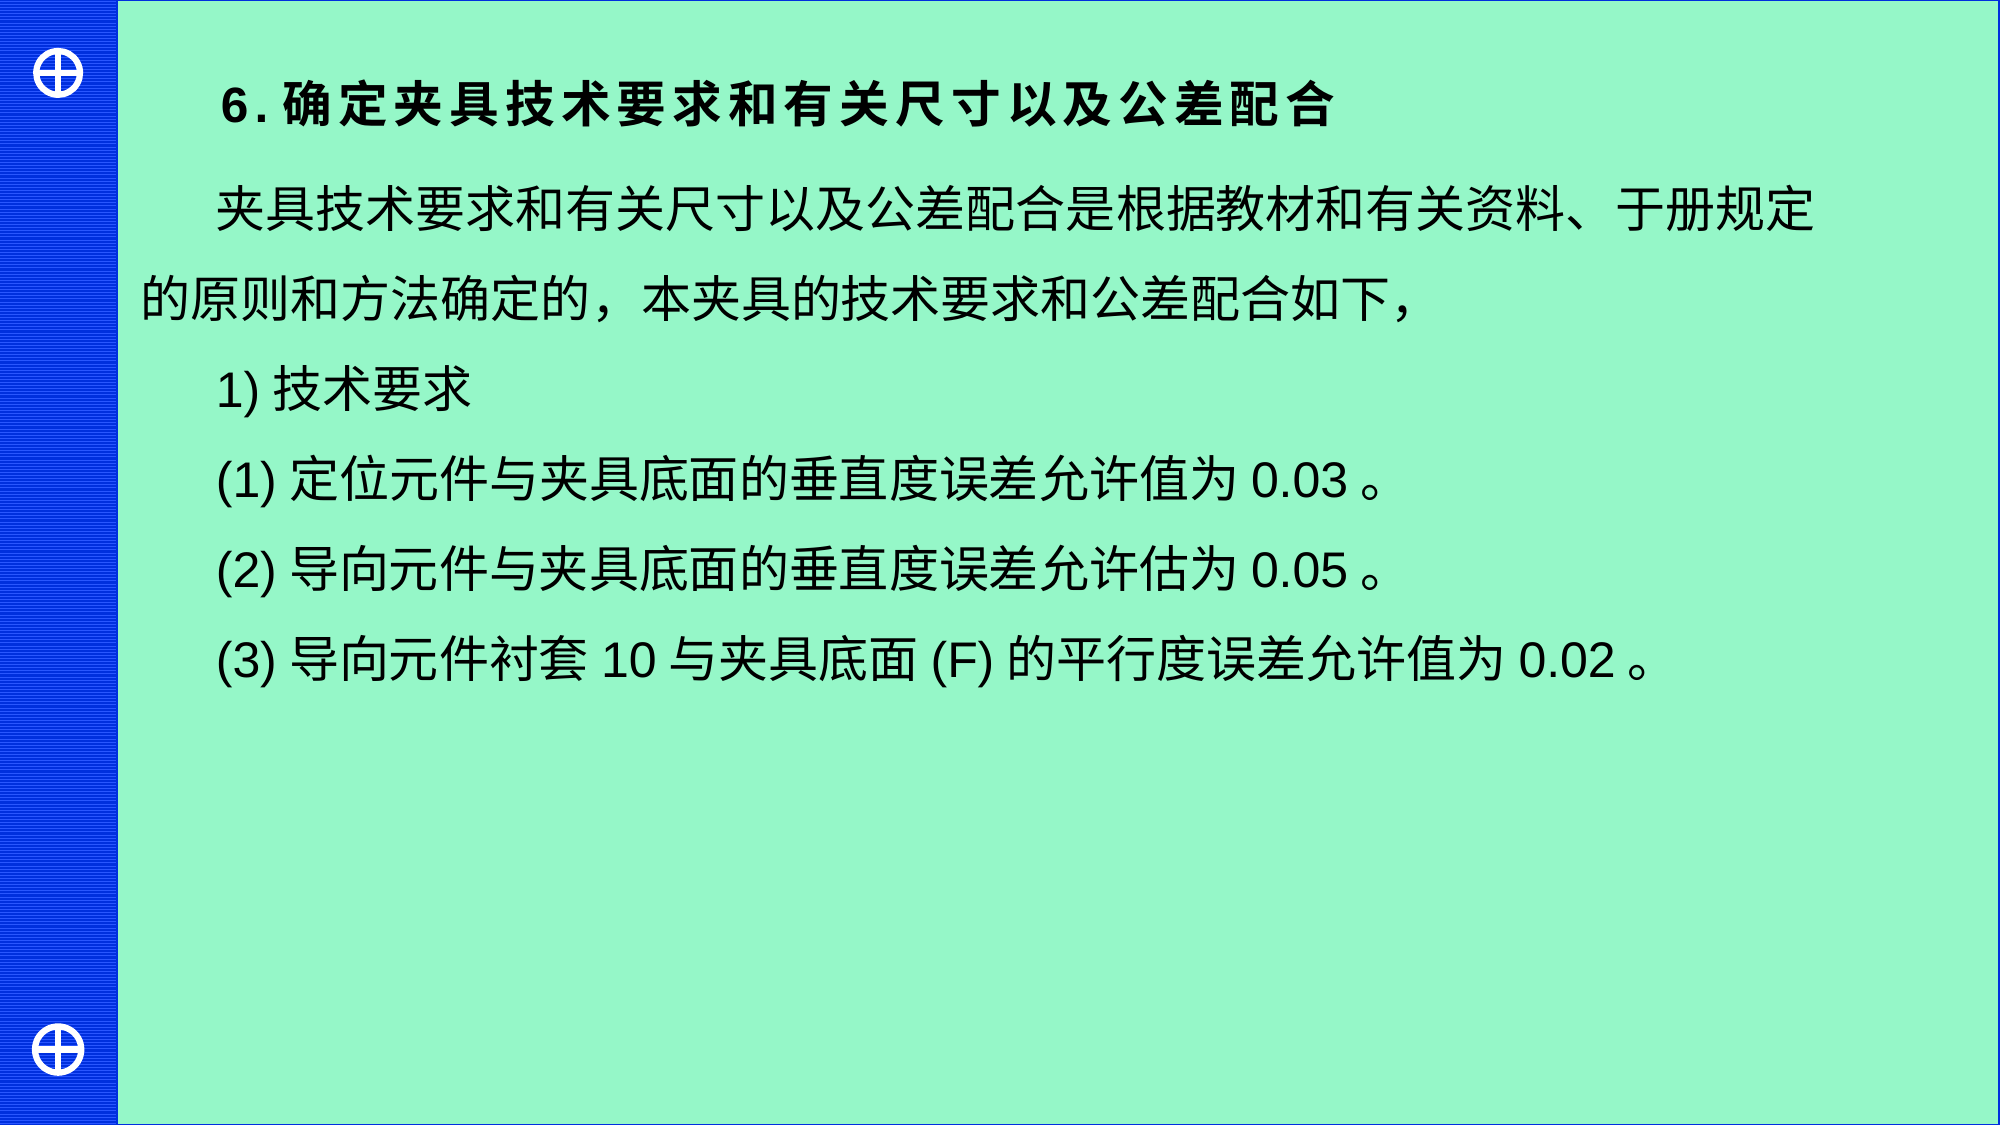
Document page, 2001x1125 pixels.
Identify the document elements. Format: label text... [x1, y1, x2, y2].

text_box 6.确定夹具技术要求和有关尺寸以及公差配合 [126, 18, 1414, 139]
text_box 夹具技术要求和有关尺寸以及公差配合是根据教材和有关资料、于册规定的原则和方法确定的，本夹具的技术要求和公差配合如下， 1)技术要求 (1)定位元件与夹具底面的垂直度误差允许值为0.03。 (2)导向元件与夹具底面的垂直度误差允许估为0.05。 (3)导向元件衬套10与夹具底面(F)的平行度误差允许值为0.02。 [126, 139, 1833, 785]
